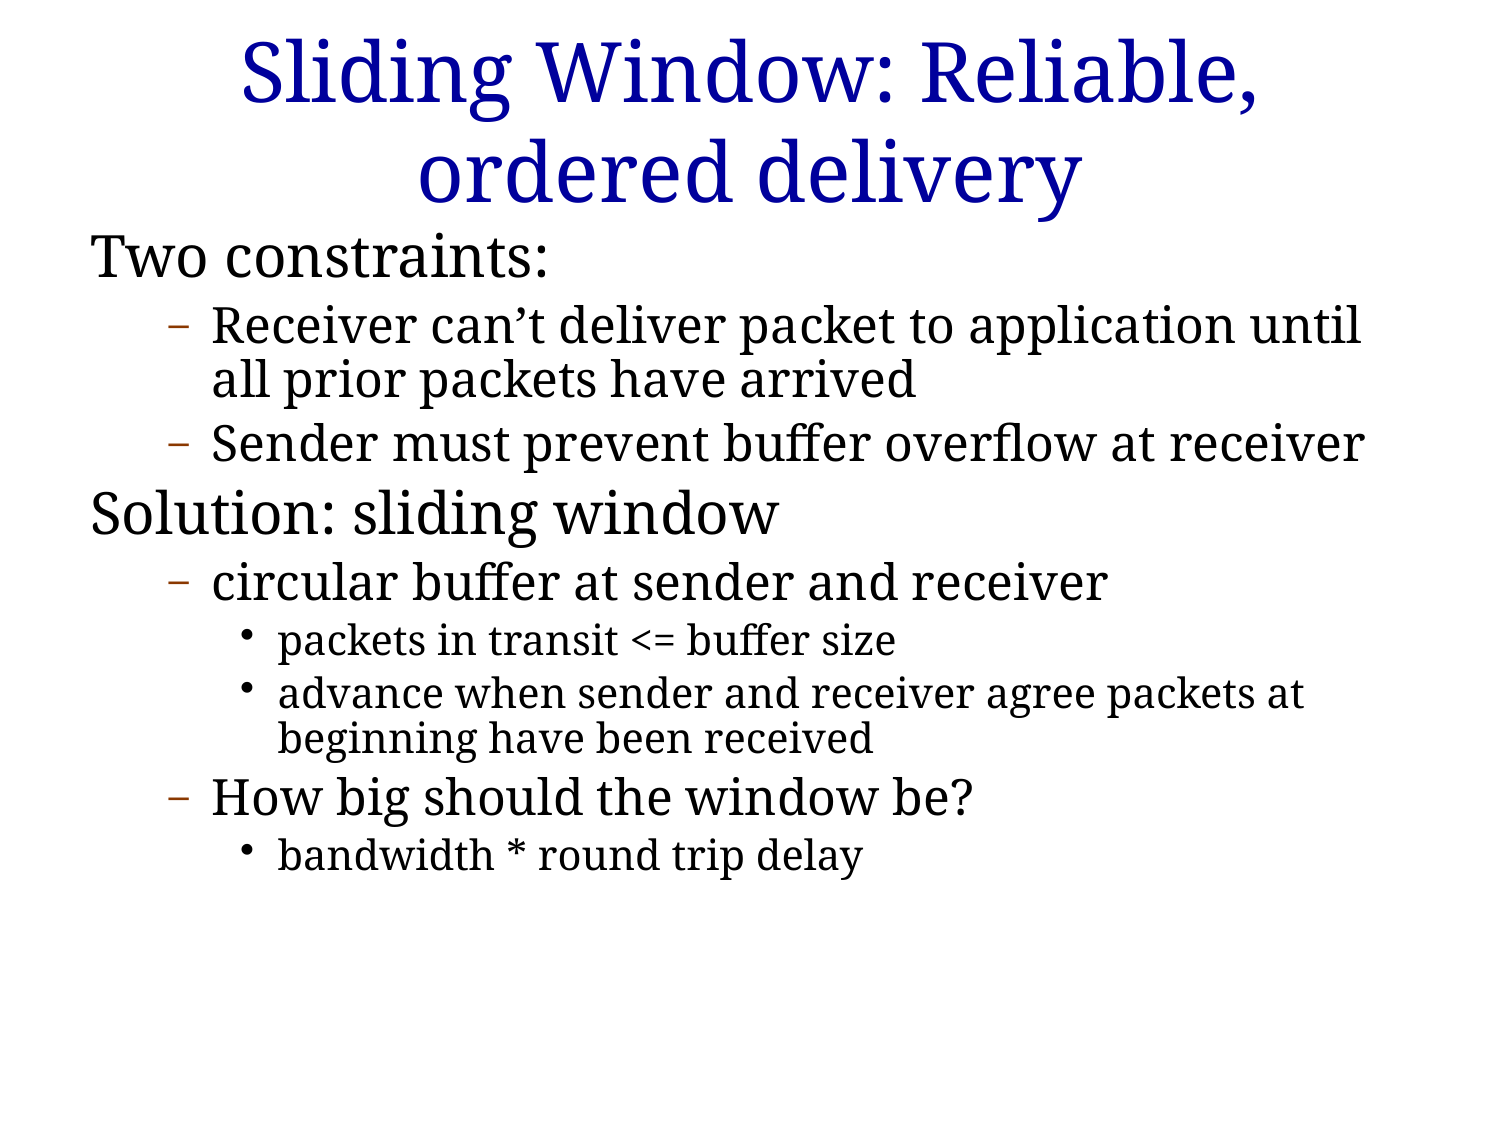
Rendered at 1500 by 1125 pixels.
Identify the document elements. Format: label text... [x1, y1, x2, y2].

title Sliding Window: Reliable, ordered delivery [74, 47, 1426, 191]
list Two constraints: Receiver can’t deliver packet to application until all prior packets have arrived Sender must prevent buffer overflow at receiver Solution: sliding window circular buffer at sender and receiver packets in transit <= buffer size advance when sender and receiver agree packets at beginning have been received How big should the window be? bandwidth * round trip delay [74, 219, 1426, 963]
